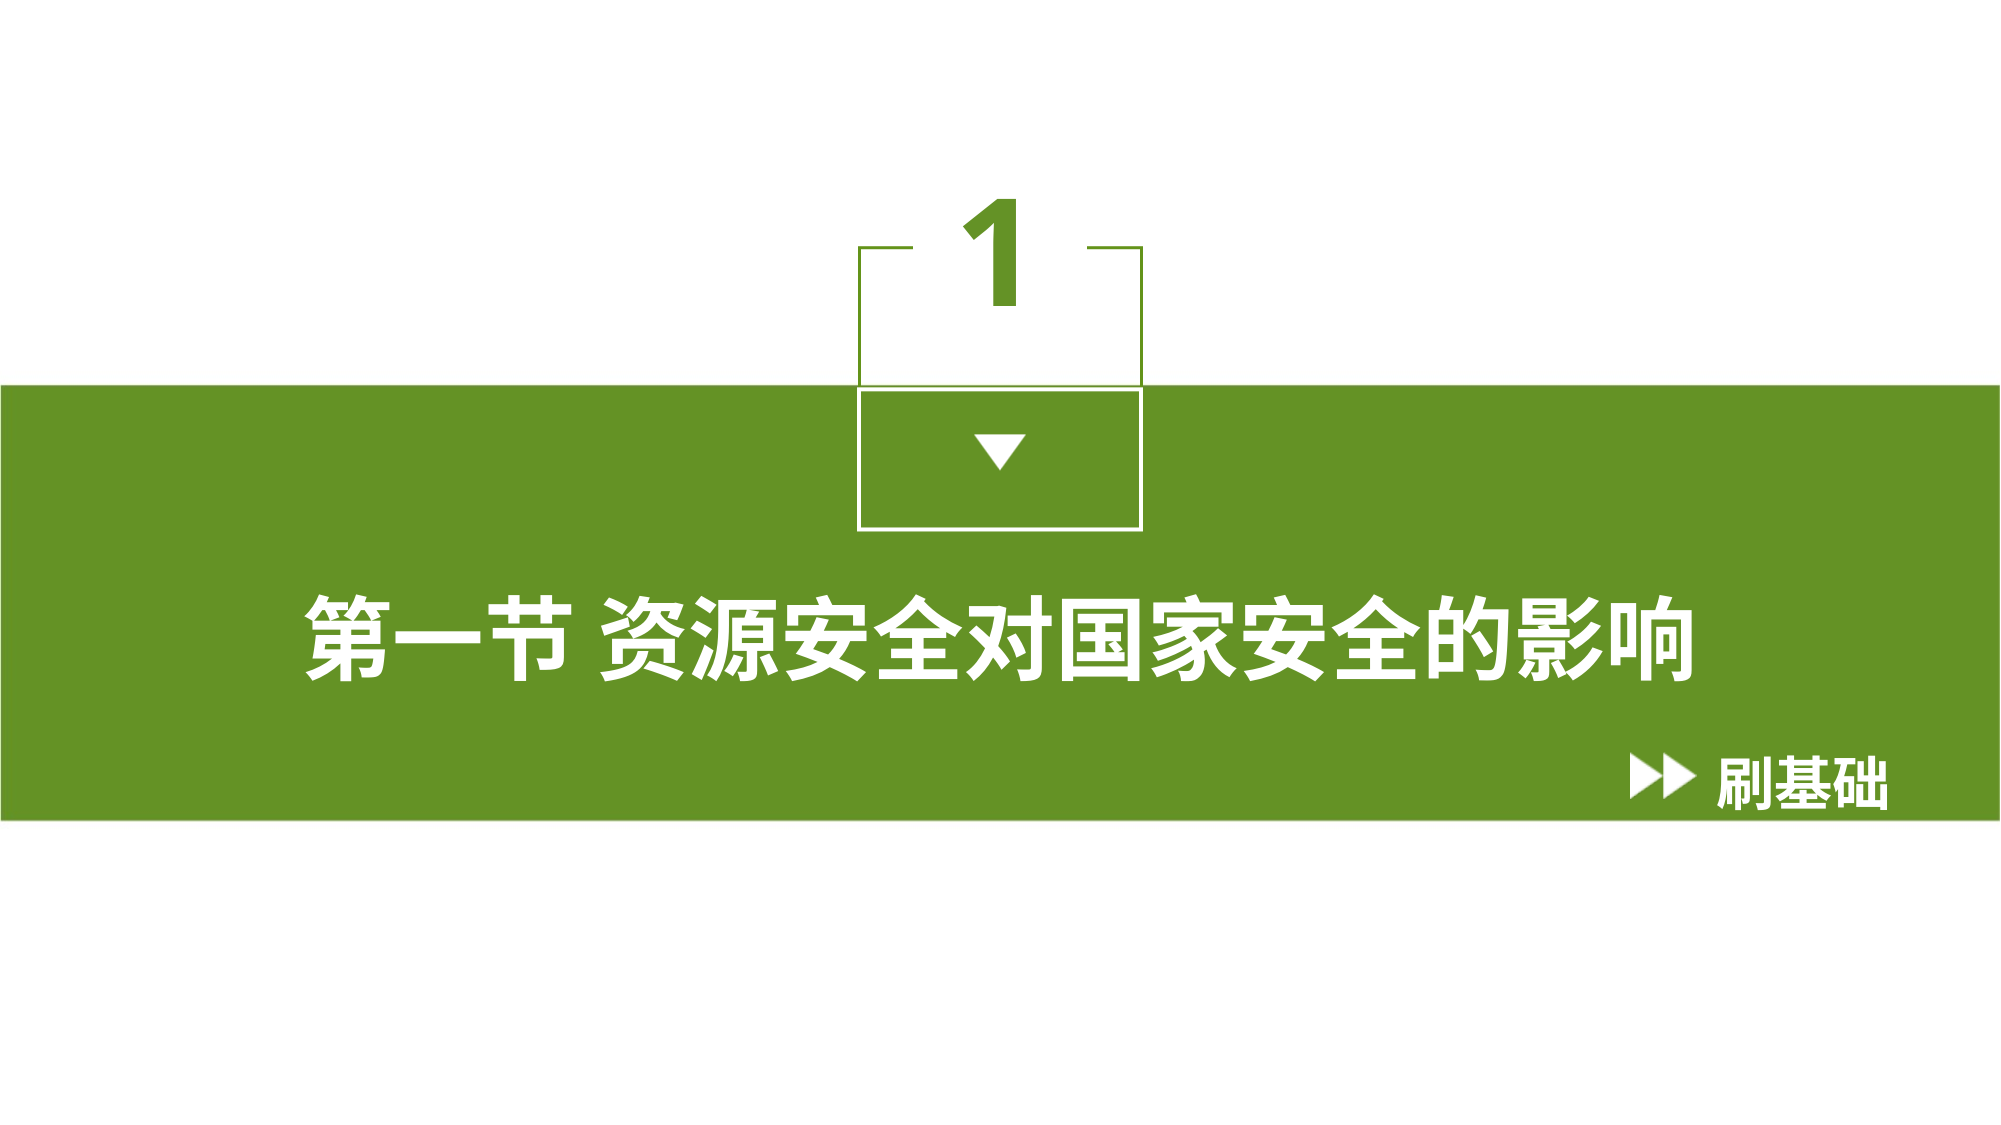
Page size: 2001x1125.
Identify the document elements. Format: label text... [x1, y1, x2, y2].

picture [0, 699, 2000, 1125]
text_box 1 [865, 148, 1130, 345]
text_box 刷基础 [1715, 718, 1997, 812]
picture [0, 0, 2000, 572]
text_box 第一节 资源安全对国家安全的影响 [0, 572, 2000, 699]
